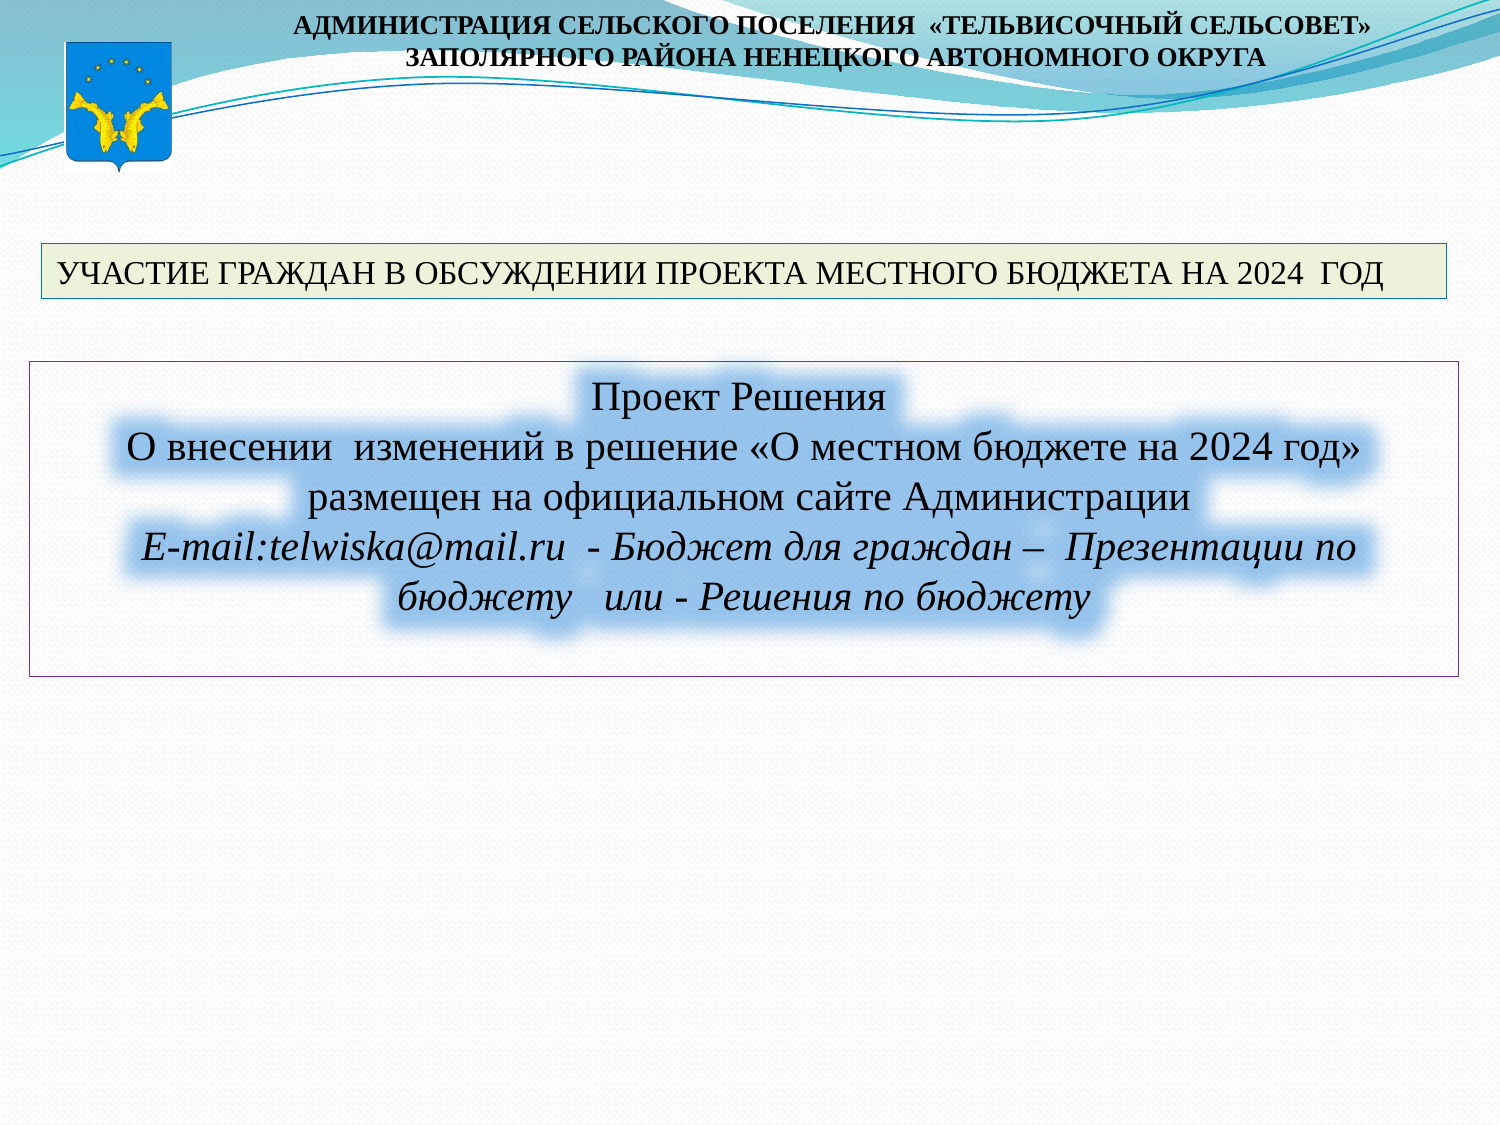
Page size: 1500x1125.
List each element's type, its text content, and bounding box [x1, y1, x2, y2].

text_box УЧАСТИЕ ГРАЖДАН В ОБСУЖДЕНИИ ПРОЕКТА МЕСТНОГО БЮДЖЕТА НА 2024 ГОД [41, 243, 1447, 299]
text_box Проект Решения О внесении изменений в решение «О местном бюджете на 2024 год» размещен на официальном сайте Администрации E-mail:telwiska@mail.ru - Бюджет для граждан – Презентации по бюджету или - Решения по бюджету [29, 361, 1459, 677]
text_box АДМИНИСТРАЦИЯ СЕЛЬСКОГО ПОСЕЛЕНИЯ «ТЕЛЬВИСОЧНЫЙ СЕЛЬСОВЕТ» ЗАПОЛЯРНОГО РАЙОНА НЕНЕЦКОГО АВТОНОМНОГО ОКРУГА [171, 0, 1500, 80]
picture [64, 42, 172, 173]
